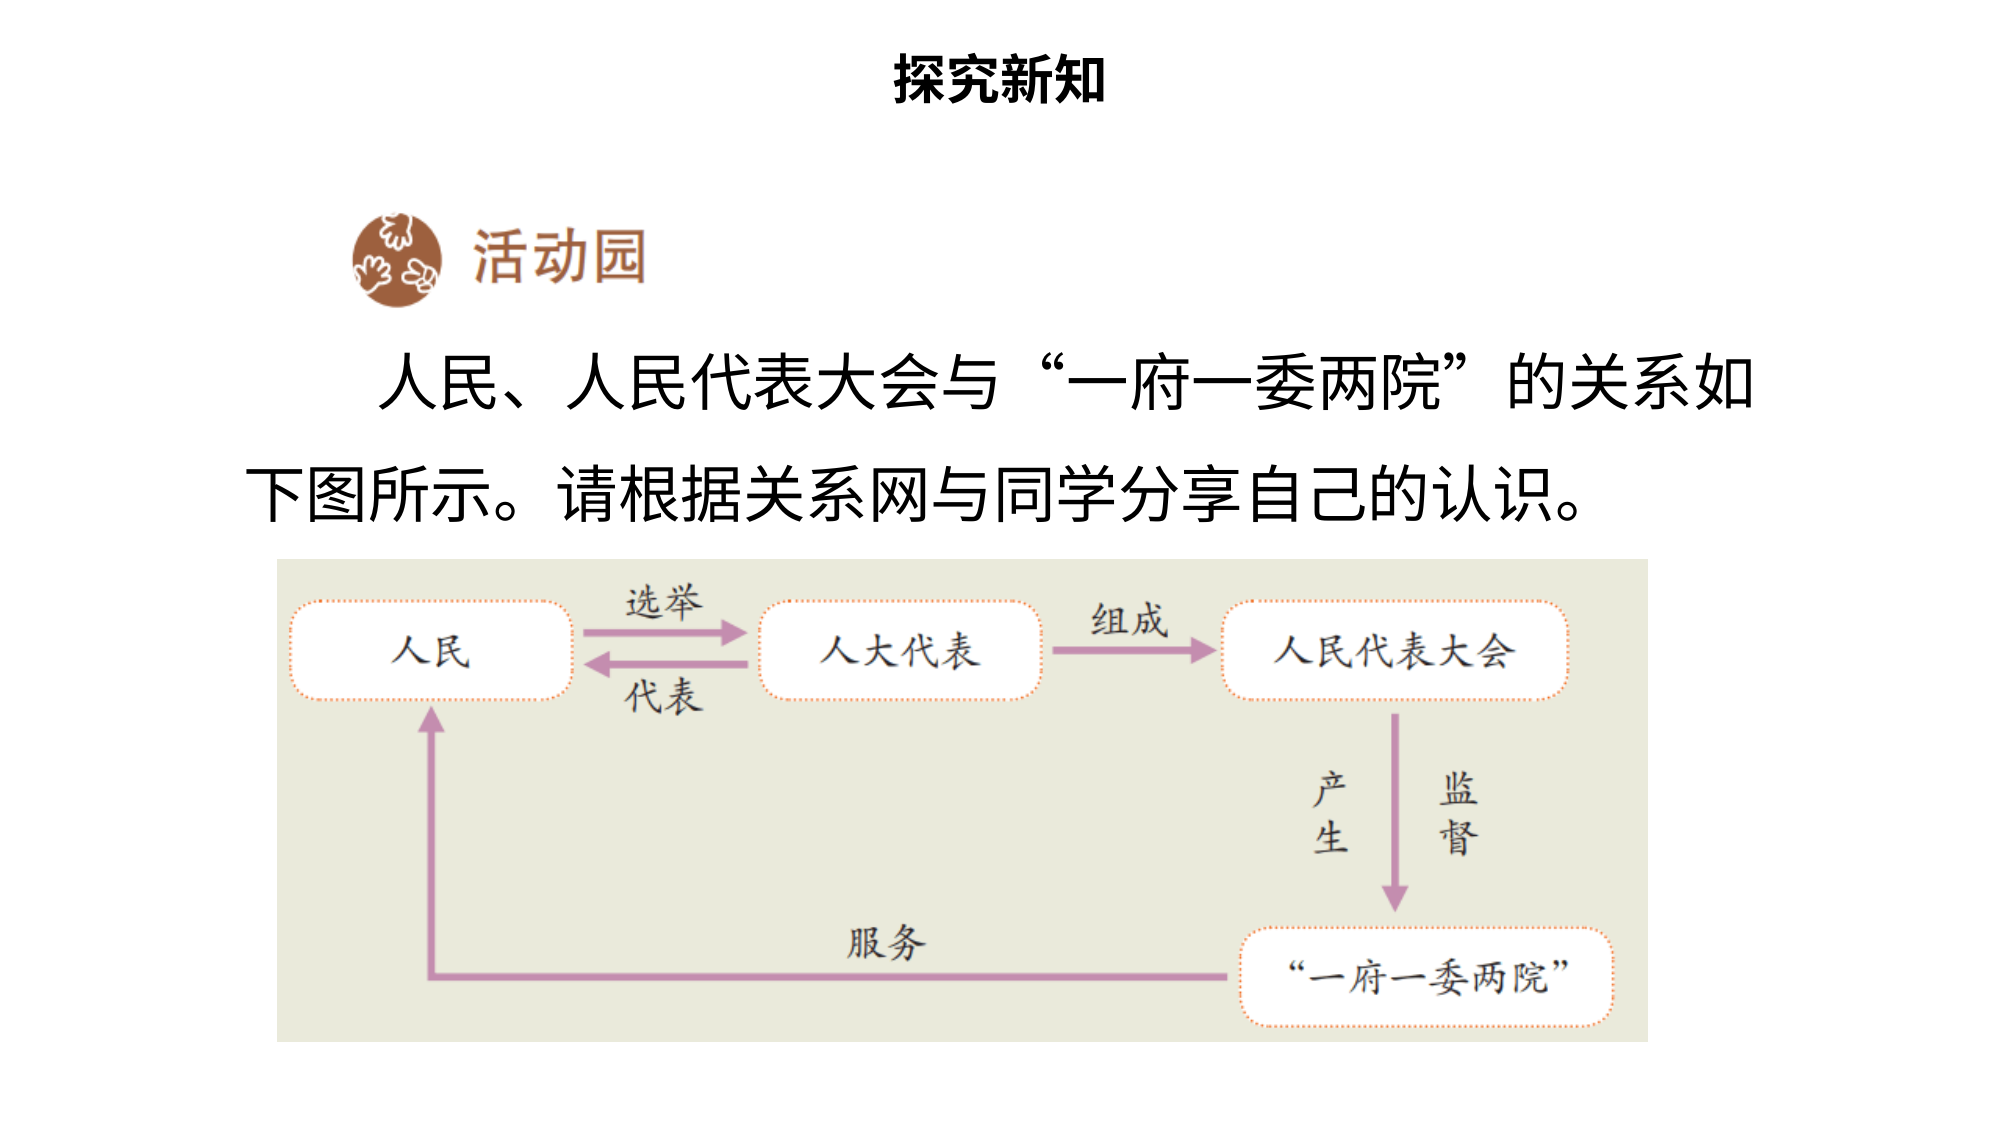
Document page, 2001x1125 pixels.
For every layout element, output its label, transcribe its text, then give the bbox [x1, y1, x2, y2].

picture [350, 207, 650, 313]
text_box 人民、人民代表大会与“一府一委两院”的关系如下图所示。请根据关系网与同学分享自己的认识。 [228, 297, 1773, 651]
title 探究新知 [193, 38, 1808, 119]
picture [276, 559, 1648, 1042]
